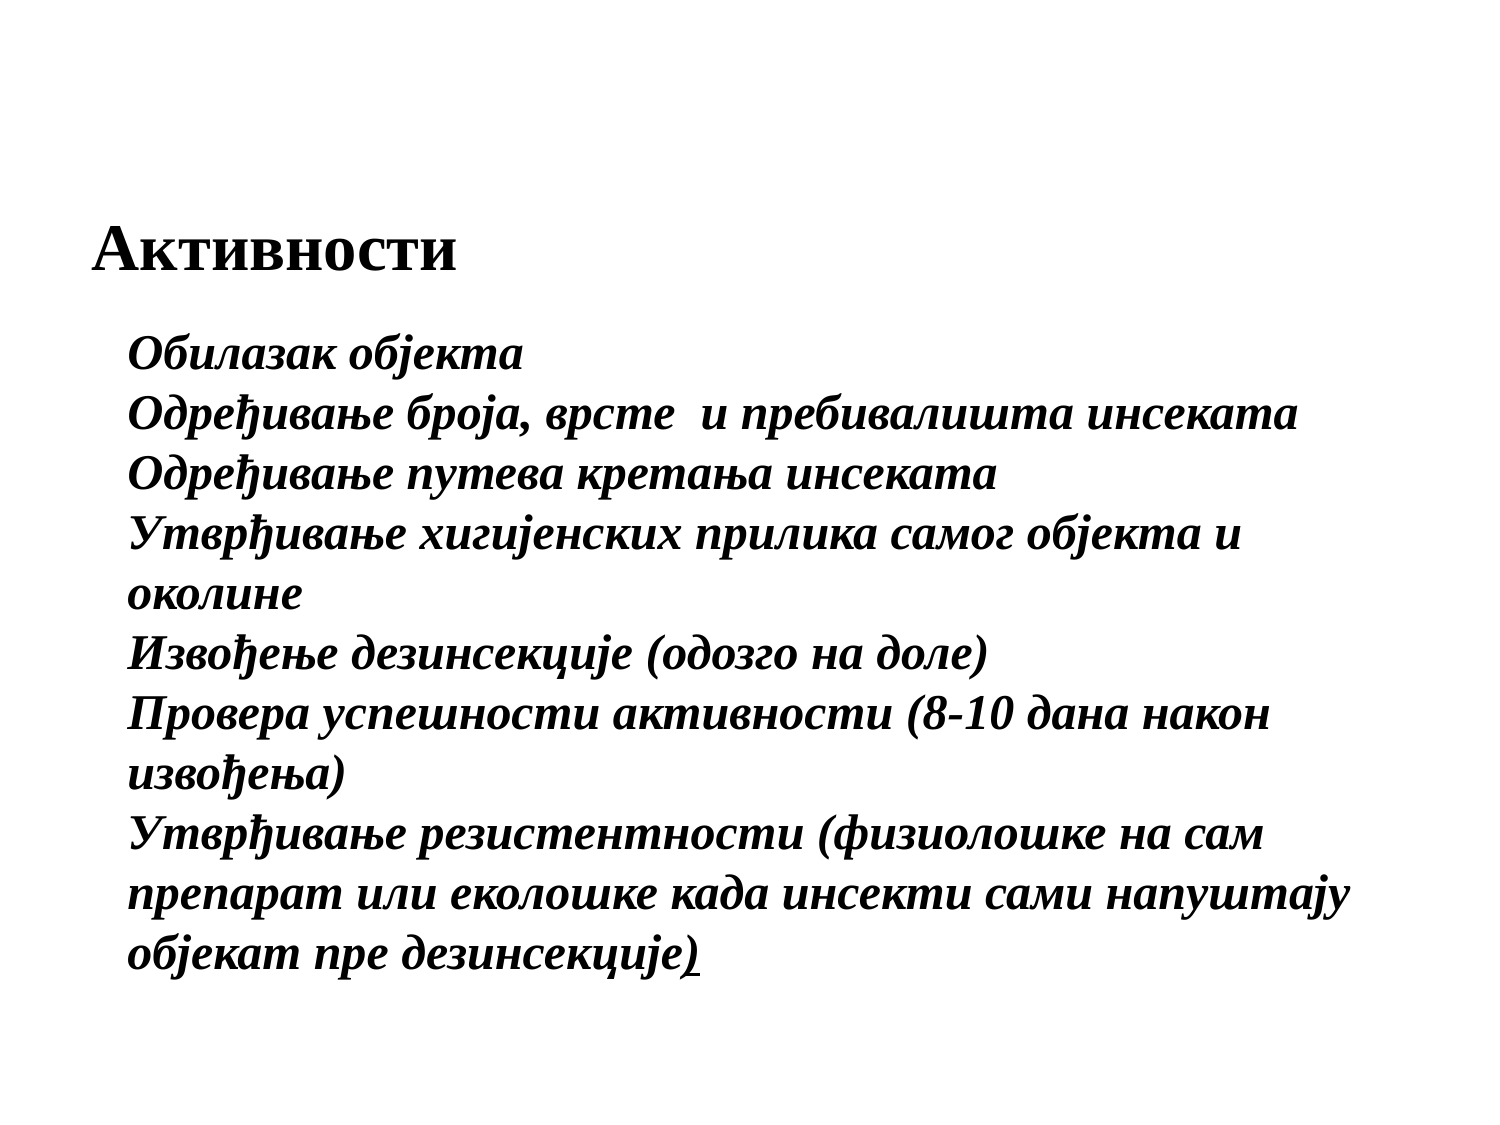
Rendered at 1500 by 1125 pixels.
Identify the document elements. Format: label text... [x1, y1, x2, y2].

text_box Обилазак објекта Одређивање броја, врсте и пребивалишта инсеката Одређивање путева кретања инсеката Утврђивање хигијенских прилика самог објекта и околине Извођење дезинсекције (одозго на доле) Провера успешности активности (8-10 дана након извођења) Утврђивање резистентности (физиолошке на сам препарат или еколошке када инсекти сами напуштају објекат пре дезинсекције) [112, 312, 1400, 988]
text_box Активности [76, 196, 1377, 291]
